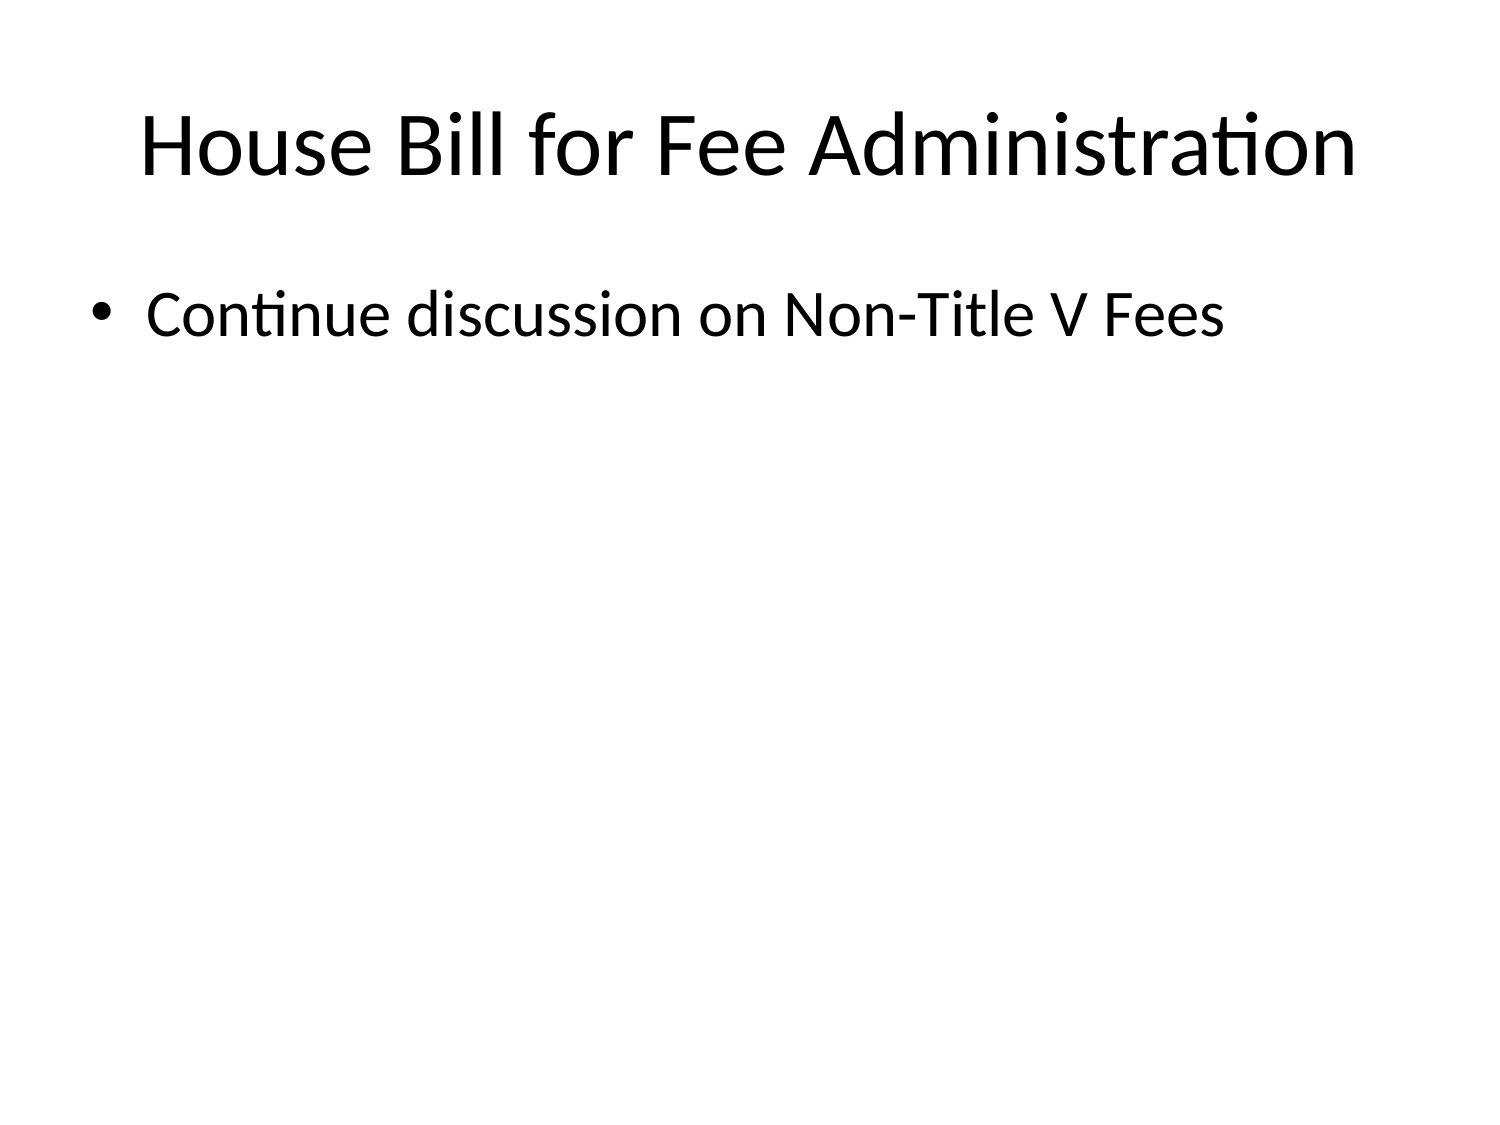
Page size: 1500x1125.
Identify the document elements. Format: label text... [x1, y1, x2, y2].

title House Bill for Fee Administration [75, 45, 1425, 233]
list Continue discussion on Non-Title V Fees [75, 262, 1425, 1005]
